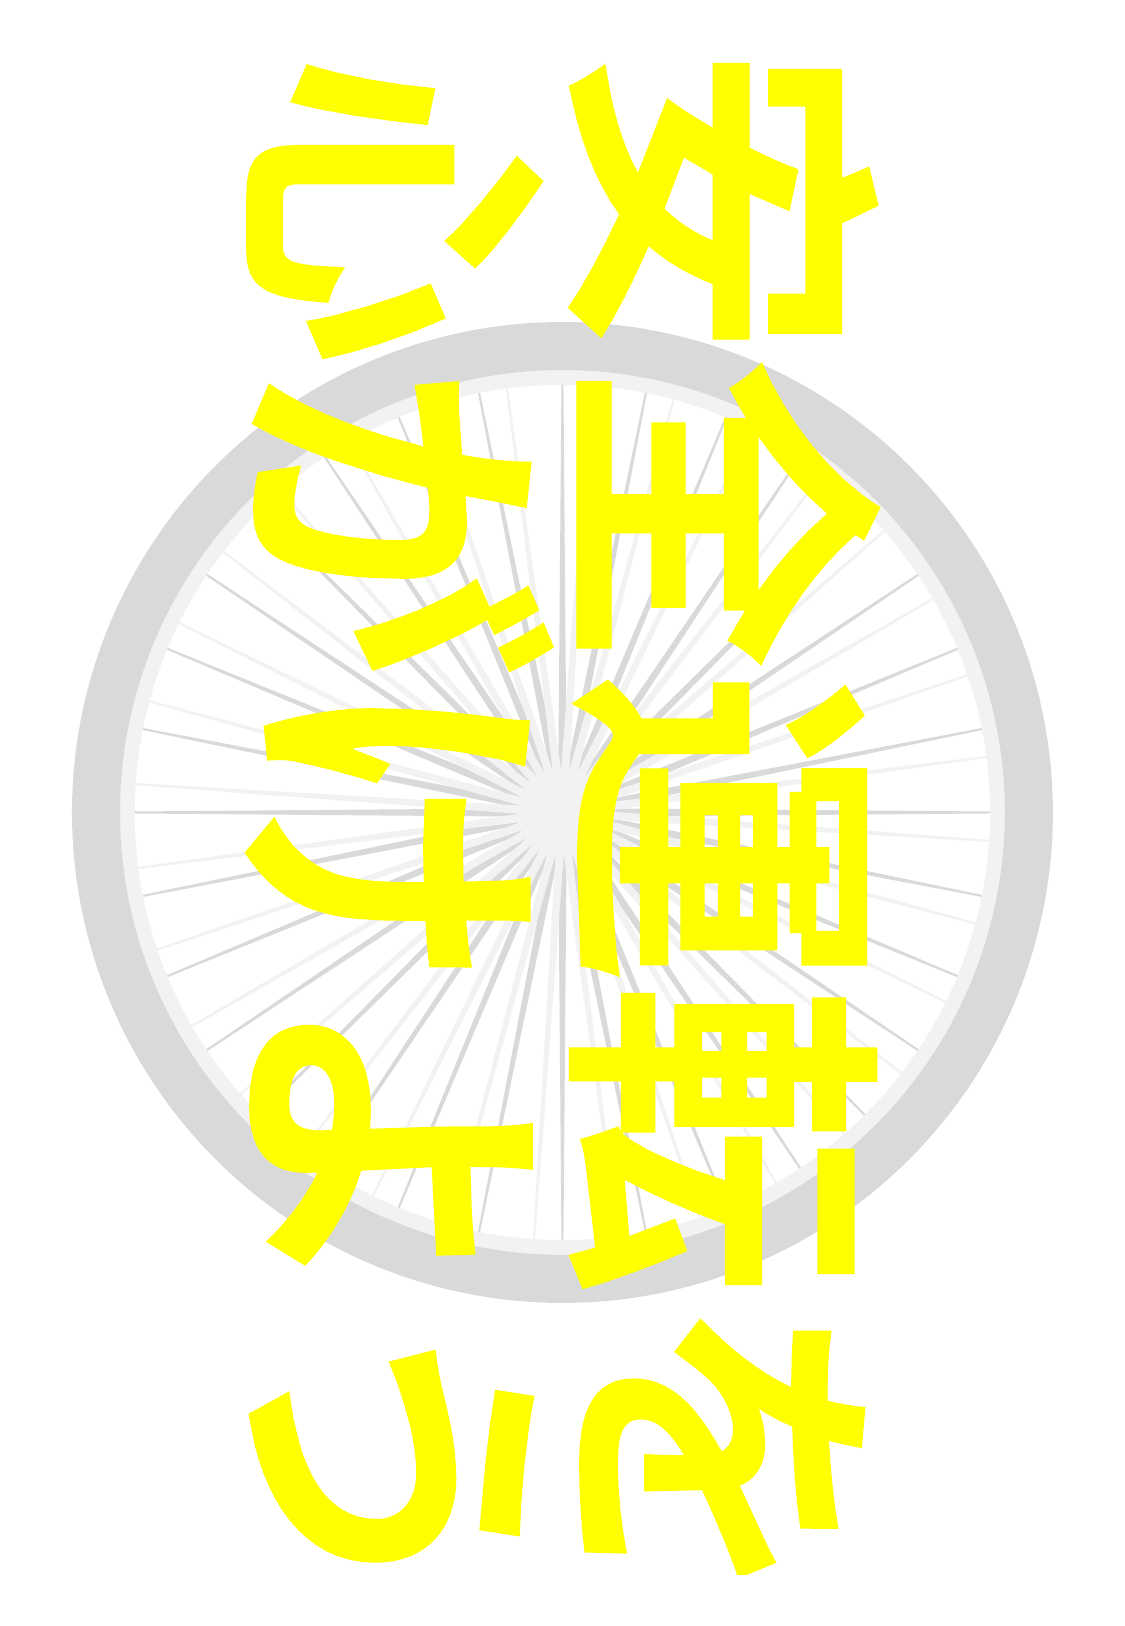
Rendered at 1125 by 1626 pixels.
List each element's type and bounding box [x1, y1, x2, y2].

text_box [71, 321, 1054, 1304]
